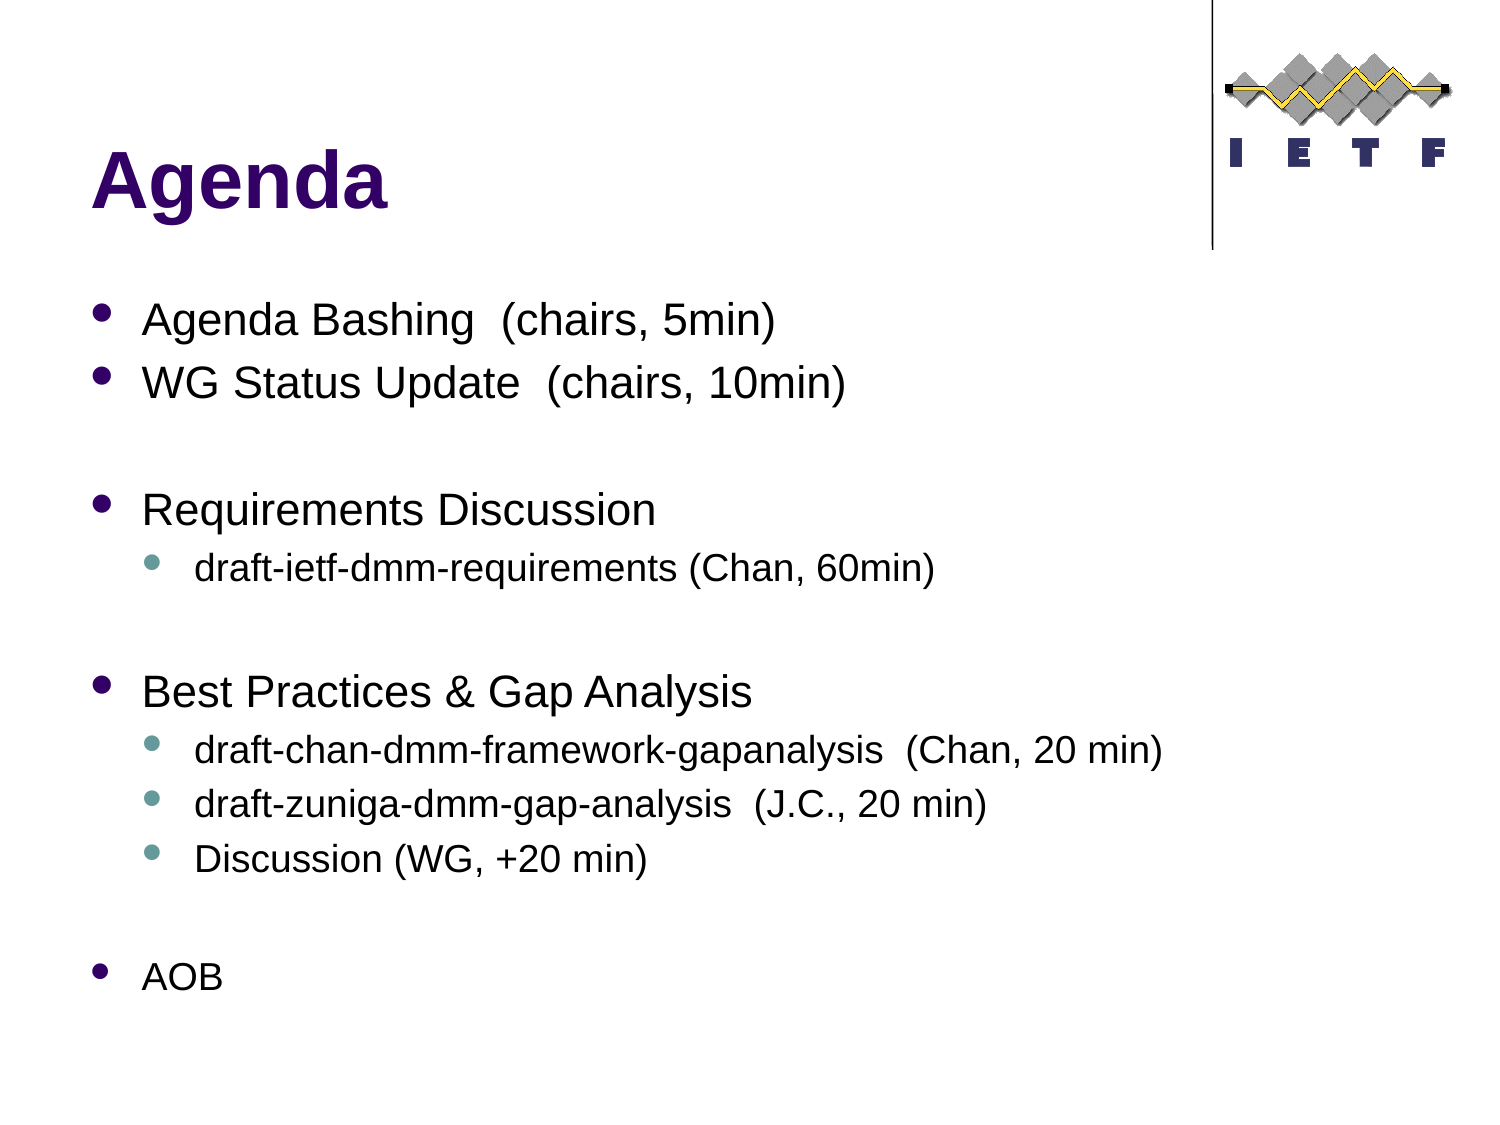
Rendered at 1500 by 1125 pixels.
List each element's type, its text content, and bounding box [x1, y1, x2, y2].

picture [1212, 37, 1463, 181]
list Agenda Bashing (chairs, 5min) WG Status Update (chairs, 10min) Requirements Discussion draft-ietf-dmm-requirements (Chan, 60min) Best Practices & Gap Analysis draft-chan-dmm-framework-gapanalysis (Chan, 20 min) draft-zuniga-dmm-gap-analysis (J.C., 20 min) Discussion (WG, +20 min) AOB [74, 281, 1351, 1006]
title Agenda [74, 19, 1201, 233]
